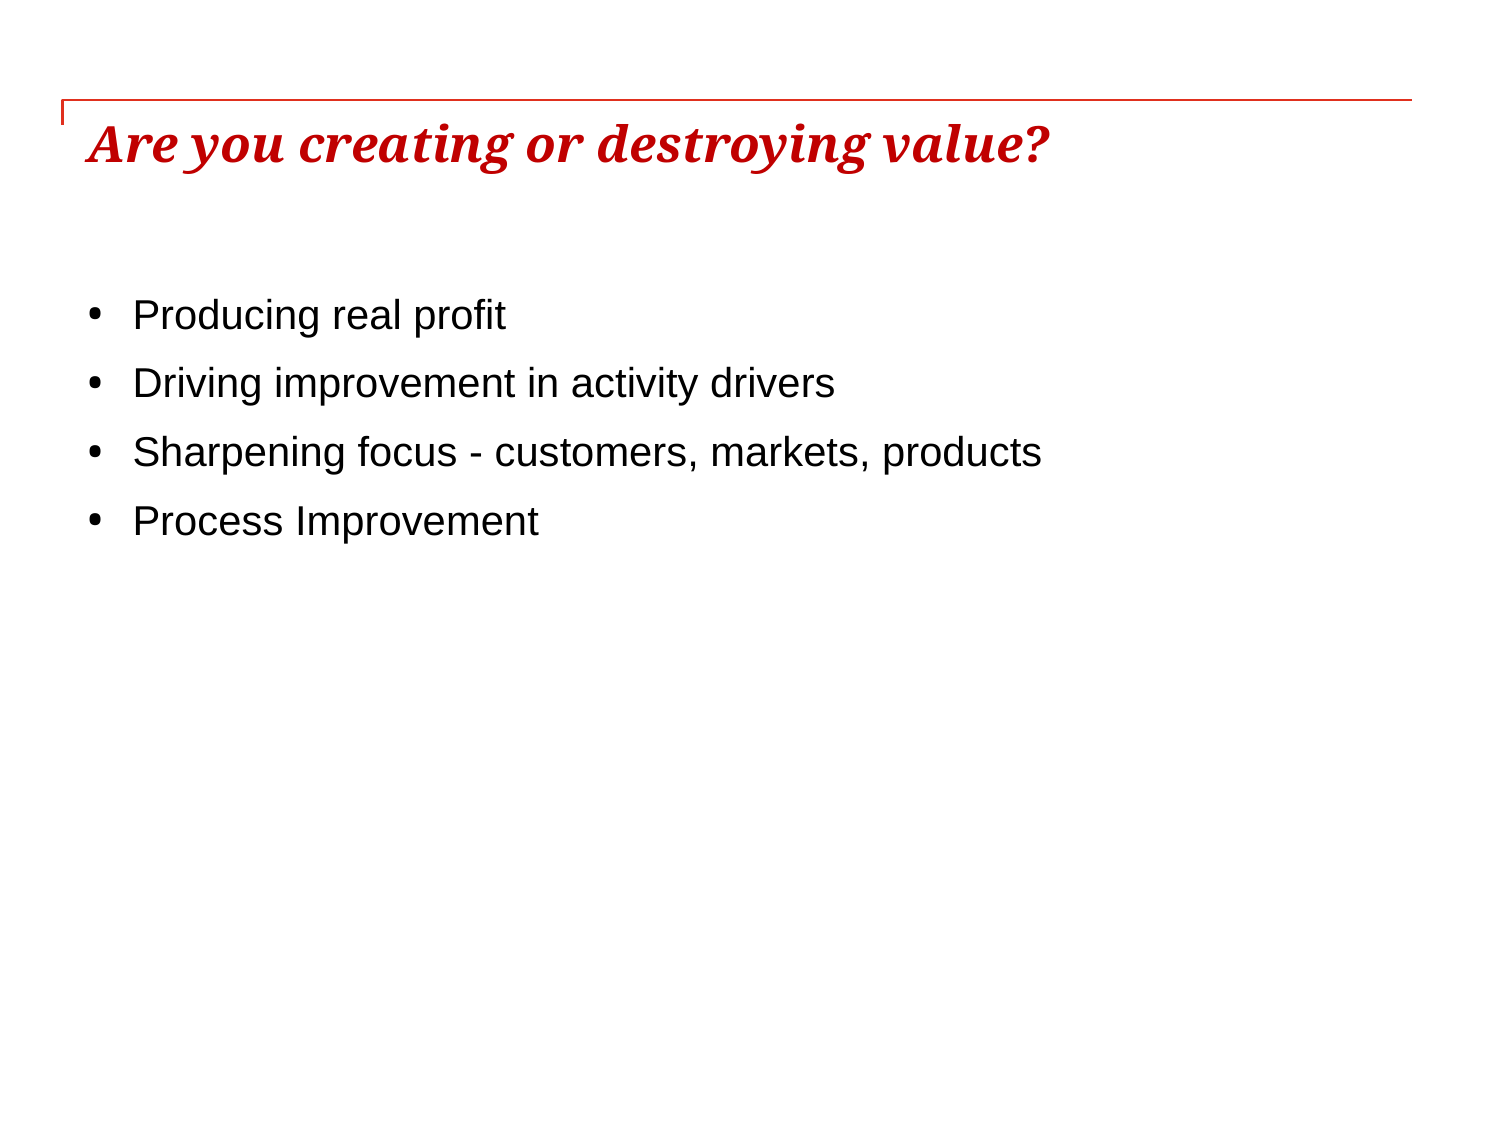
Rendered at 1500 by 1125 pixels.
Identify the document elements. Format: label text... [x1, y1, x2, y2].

title Are you creating or destroying value? [87, 112, 1413, 263]
list Producing real profit Driving improvement in activity drivers Sharpening focus - customers, markets, products Process Improvement [87, 287, 1413, 1013]
